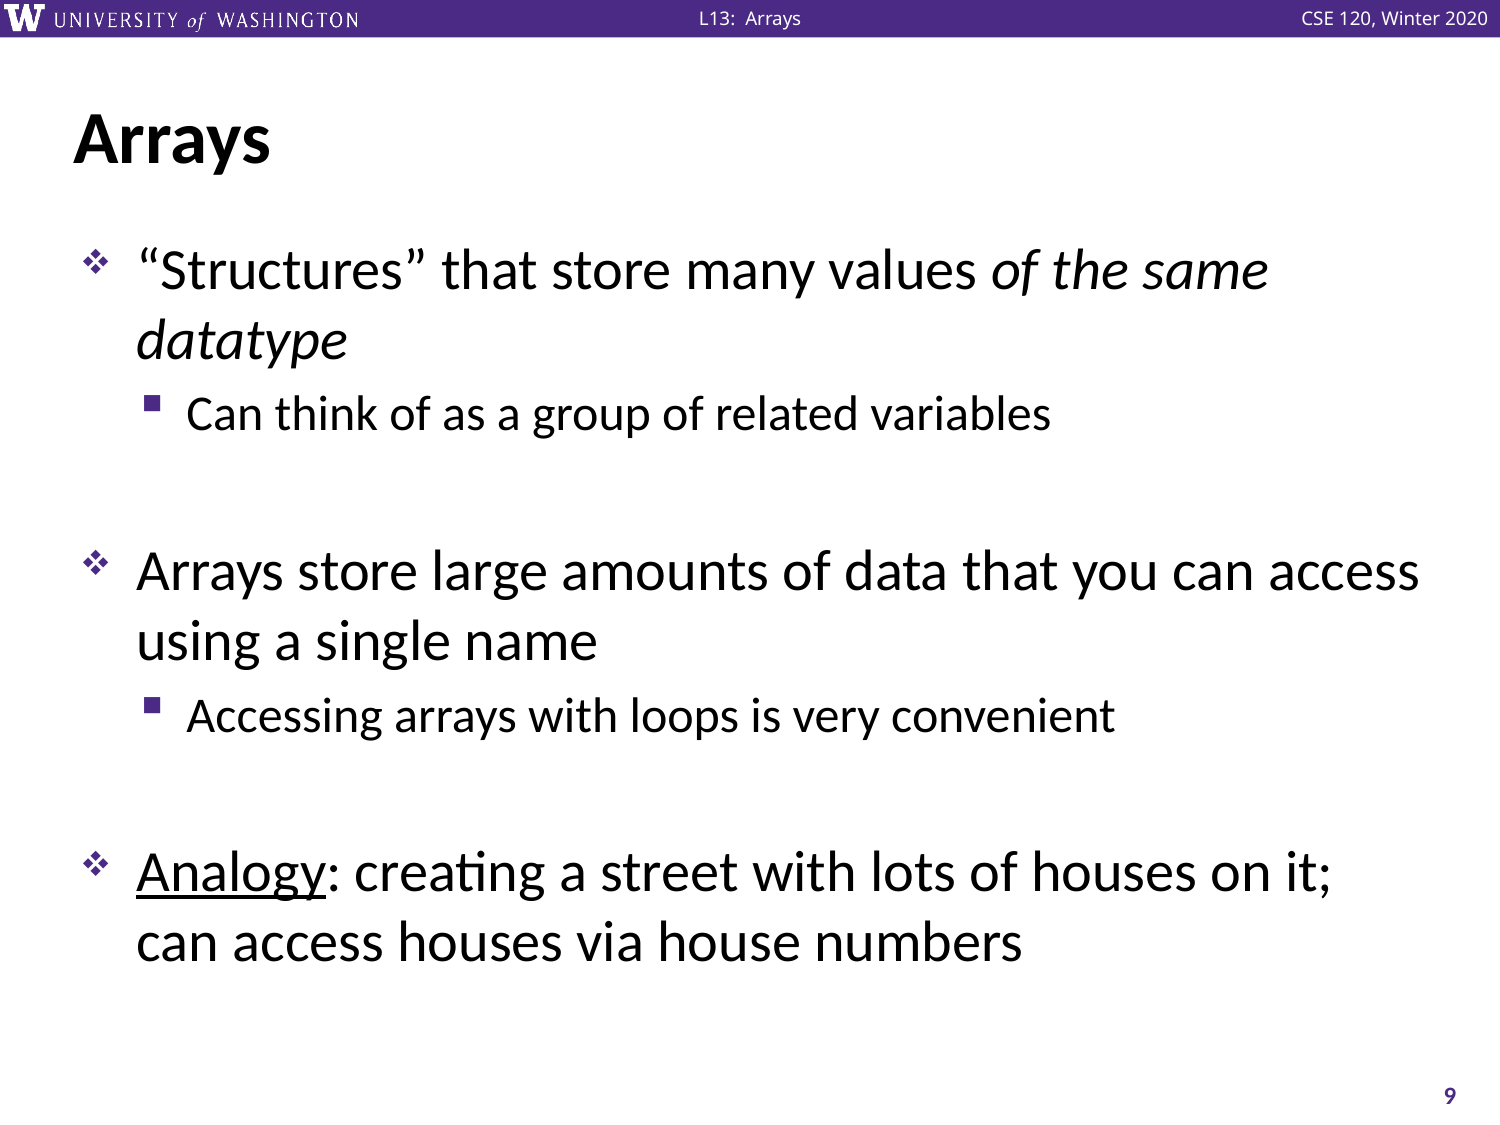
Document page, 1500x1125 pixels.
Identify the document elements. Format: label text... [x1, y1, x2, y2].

list “Structures” that store many values of the same datatype Can think of as a group of related variables Arrays store large amounts of data that you can access using a single name Accessing arrays with loops is very convenient Analogy: creating a street with lots of houses on it; can access houses via house numbers [64, 223, 1438, 1040]
title Arrays [58, 71, 1438, 197]
slide_number 9 [1400, 1065, 1500, 1125]
picture [4, 4, 358, 32]
